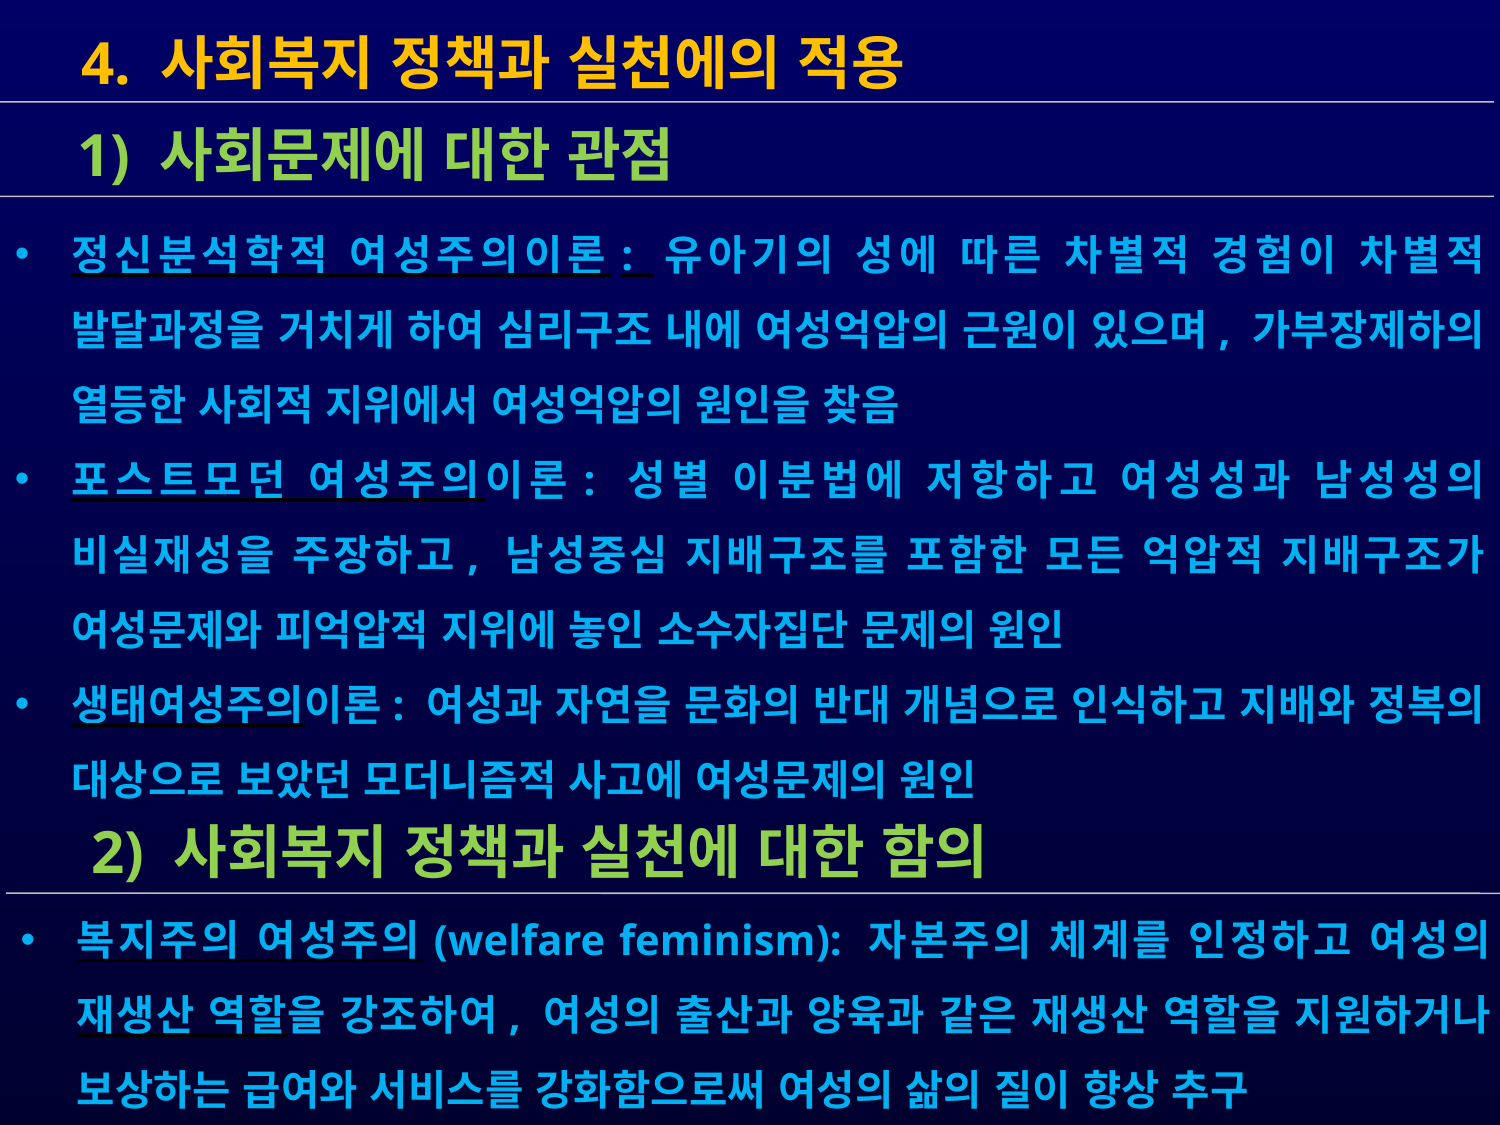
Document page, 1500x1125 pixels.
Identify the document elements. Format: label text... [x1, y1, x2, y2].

text_box 2) 사회복지 정책과 실천에 대한 함의 [46, 814, 1003, 881]
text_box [0, 18, 1500, 806]
text_box 복지주의 여성주의(welfare feminism): 자본주의 체계를 인정하고 여성의 재생산 역할을 강조하여, 여성의 출산과 양육과 같은 재생산 역할을 지원하거나 보상하는 급여와 서비스를 강화함으로써 여성의 삶의 질이 향상 추구 [5, 881, 1500, 1122]
